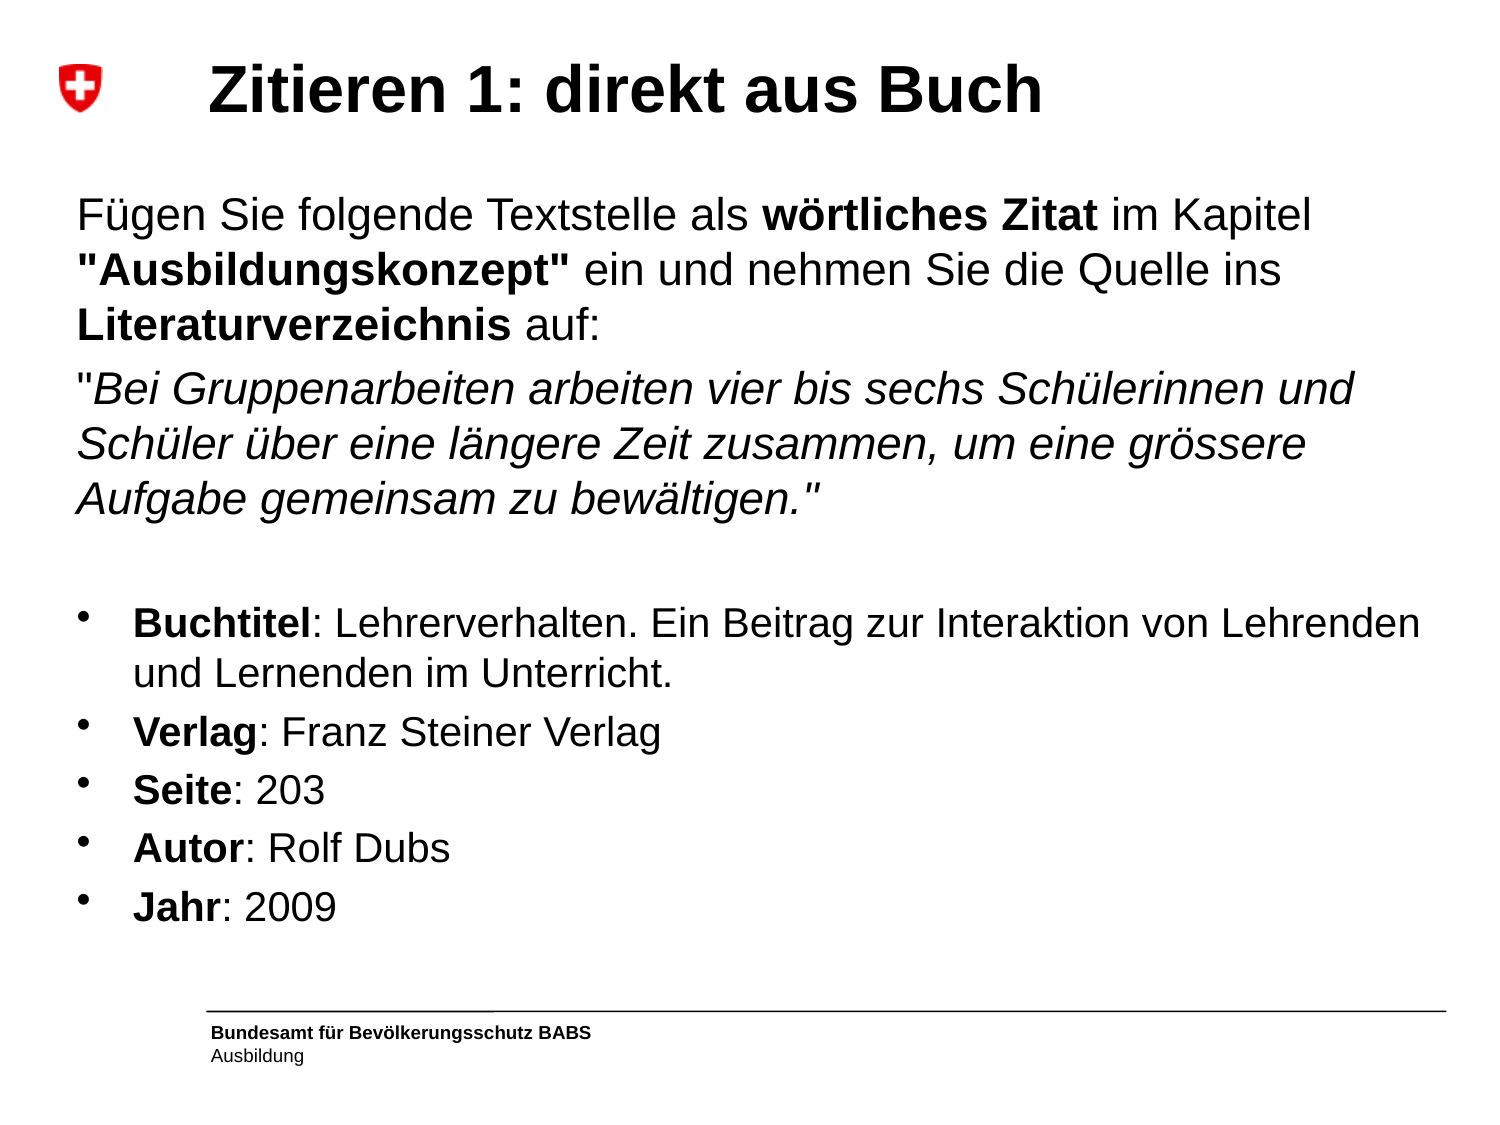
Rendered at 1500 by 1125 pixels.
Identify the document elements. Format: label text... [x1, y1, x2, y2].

list Fügen Sie folgende Textstelle als wörtliches Zitat im Kapitel "Ausbildungskonzept" ein und nehmen Sie die Quelle ins Literaturverzeichnis auf: "Bei Gruppenarbeiten arbeiten vier bis sechs Schülerinnen und Schüler über eine längere Zeit zusammen, um eine grössere Aufgabe gemeinsam zu bewältigen." Buchtitel: Lehrerverhalten. Ein Beitrag zur Interaktion von Lehrenden und Lernenden im Unterricht. Verlag: Franz Steiner Verlag Seite: 203 Autor: Rolf Dubs Jahr: 2009 [76, 184, 1483, 1012]
title Zitieren 1: direkt aus Buch [207, 45, 1433, 184]
picture [59, 64, 103, 114]
